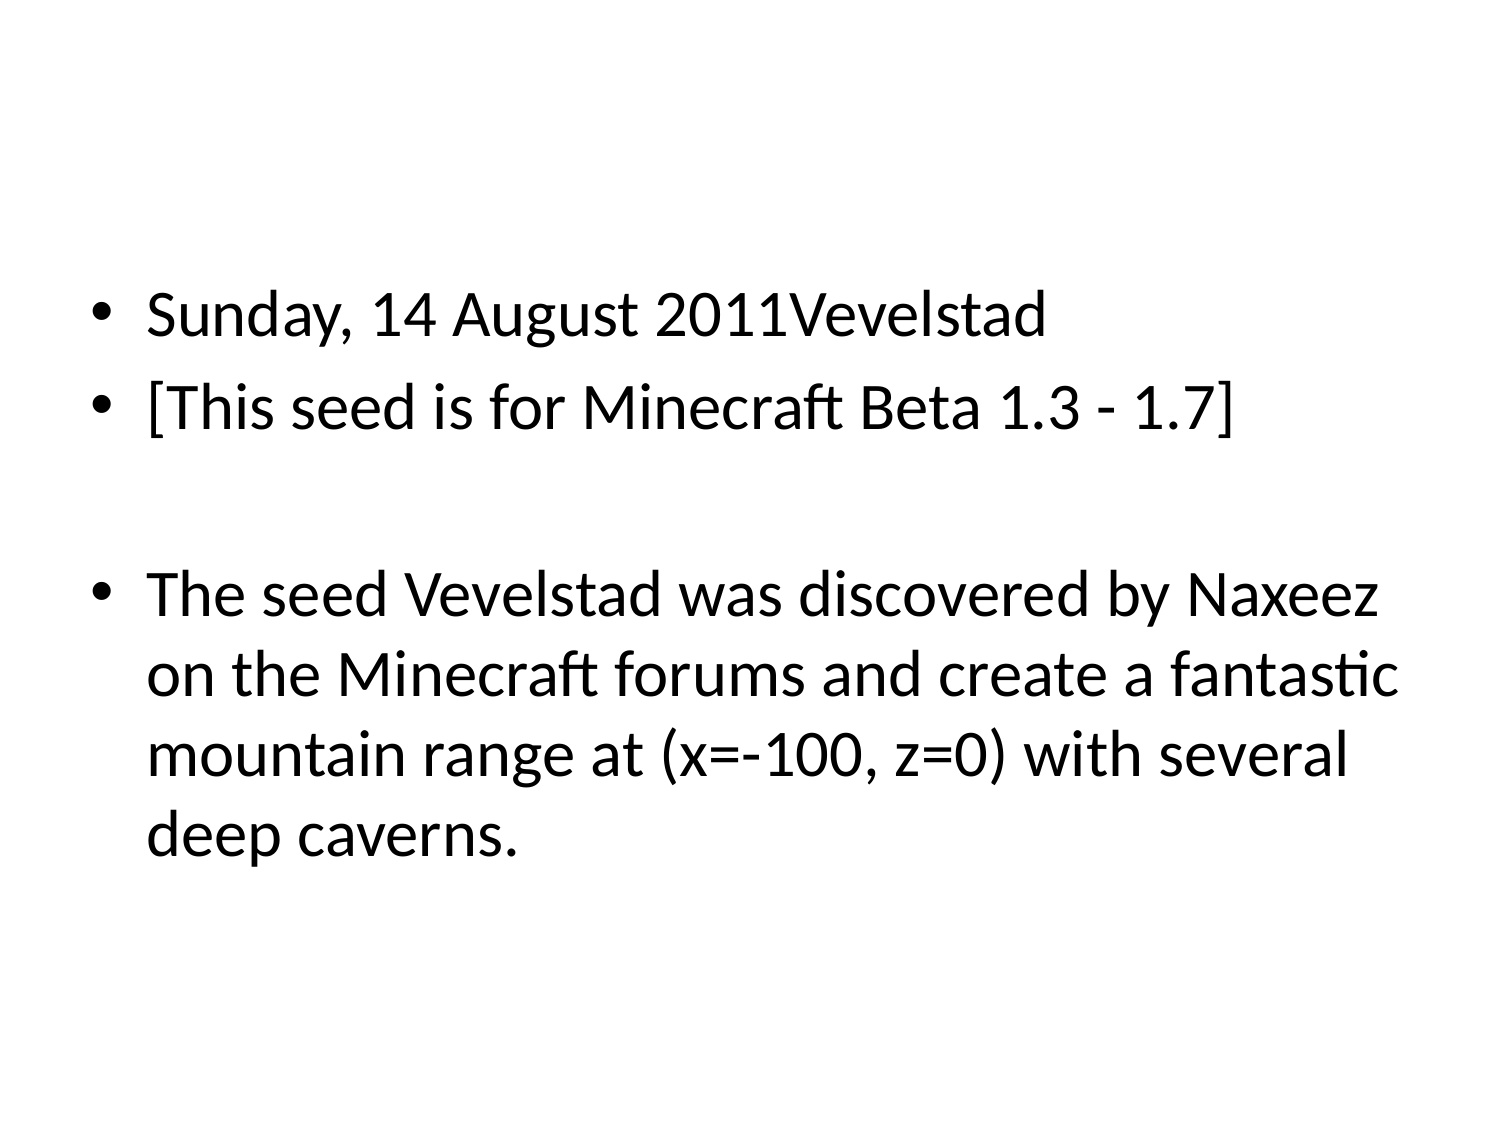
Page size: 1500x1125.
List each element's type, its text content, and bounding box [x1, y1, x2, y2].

list Sunday, 14 August 2011Vevelstad [This seed is for Minecraft Beta 1.3 - 1.7] The seed Vevelstad was discovered by Naxeez on the Minecraft forums and create a fantastic mountain range at (x=-100, z=0) with several deep caverns. [75, 262, 1425, 1005]
